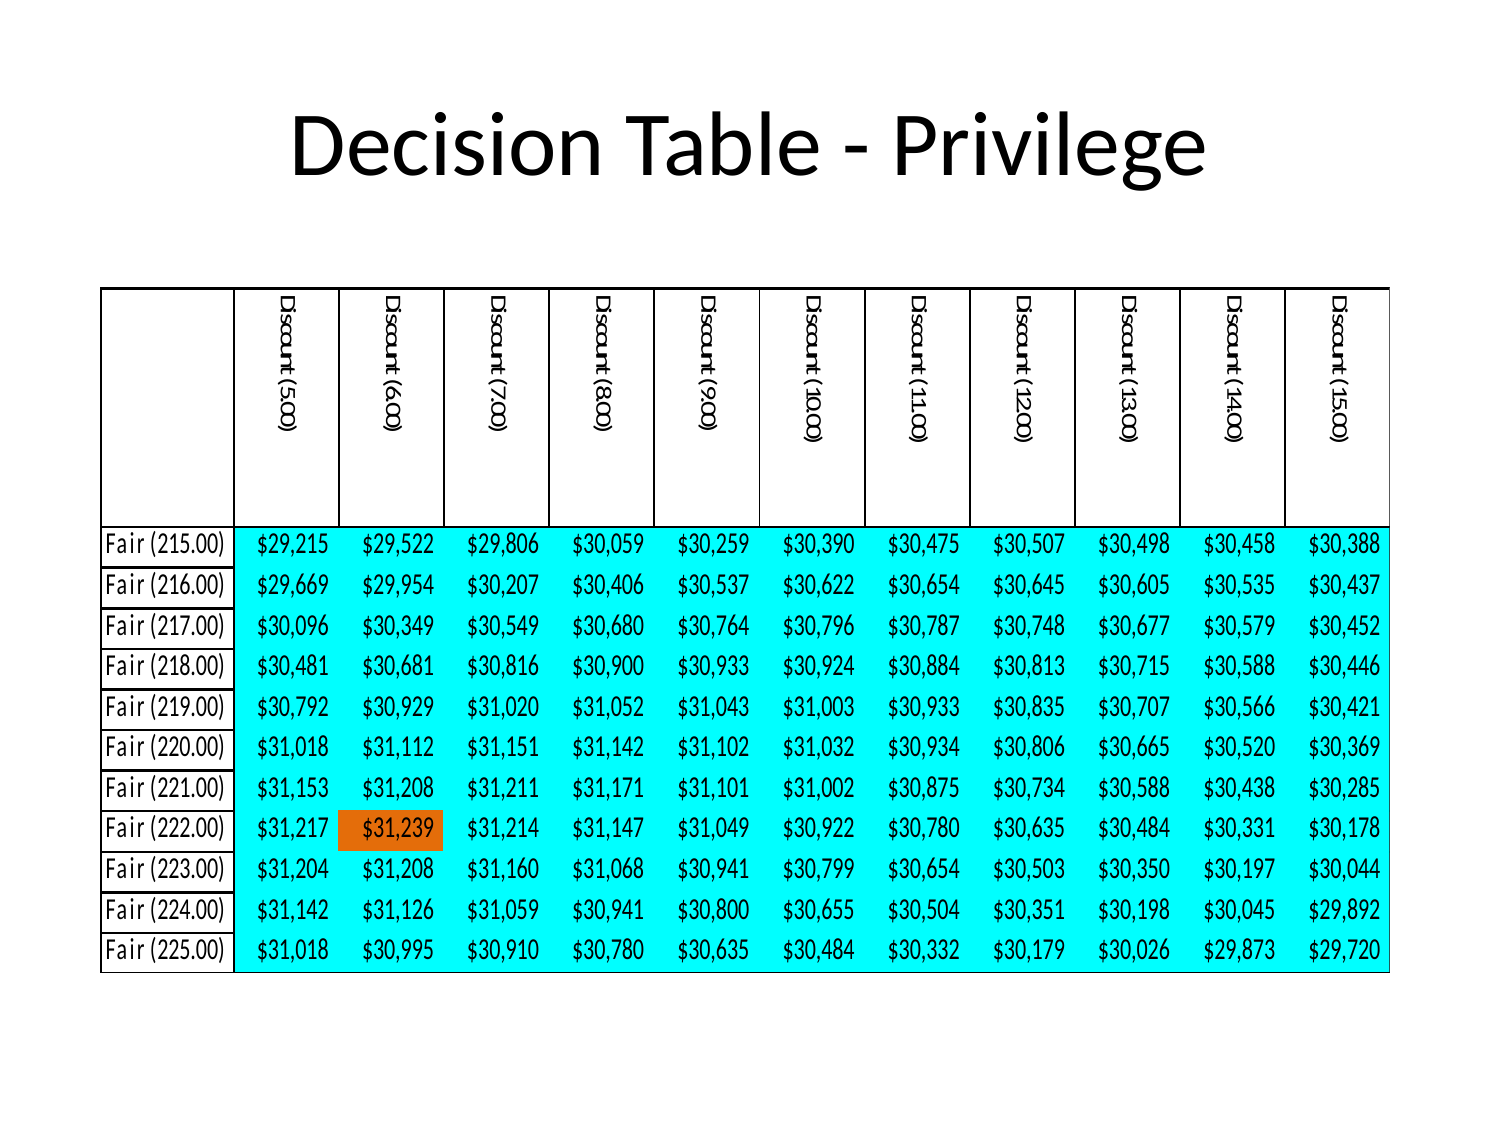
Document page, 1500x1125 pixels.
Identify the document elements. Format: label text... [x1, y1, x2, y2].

picture [99, 287, 1392, 976]
title Decision Table - Privilege [75, 45, 1425, 233]
